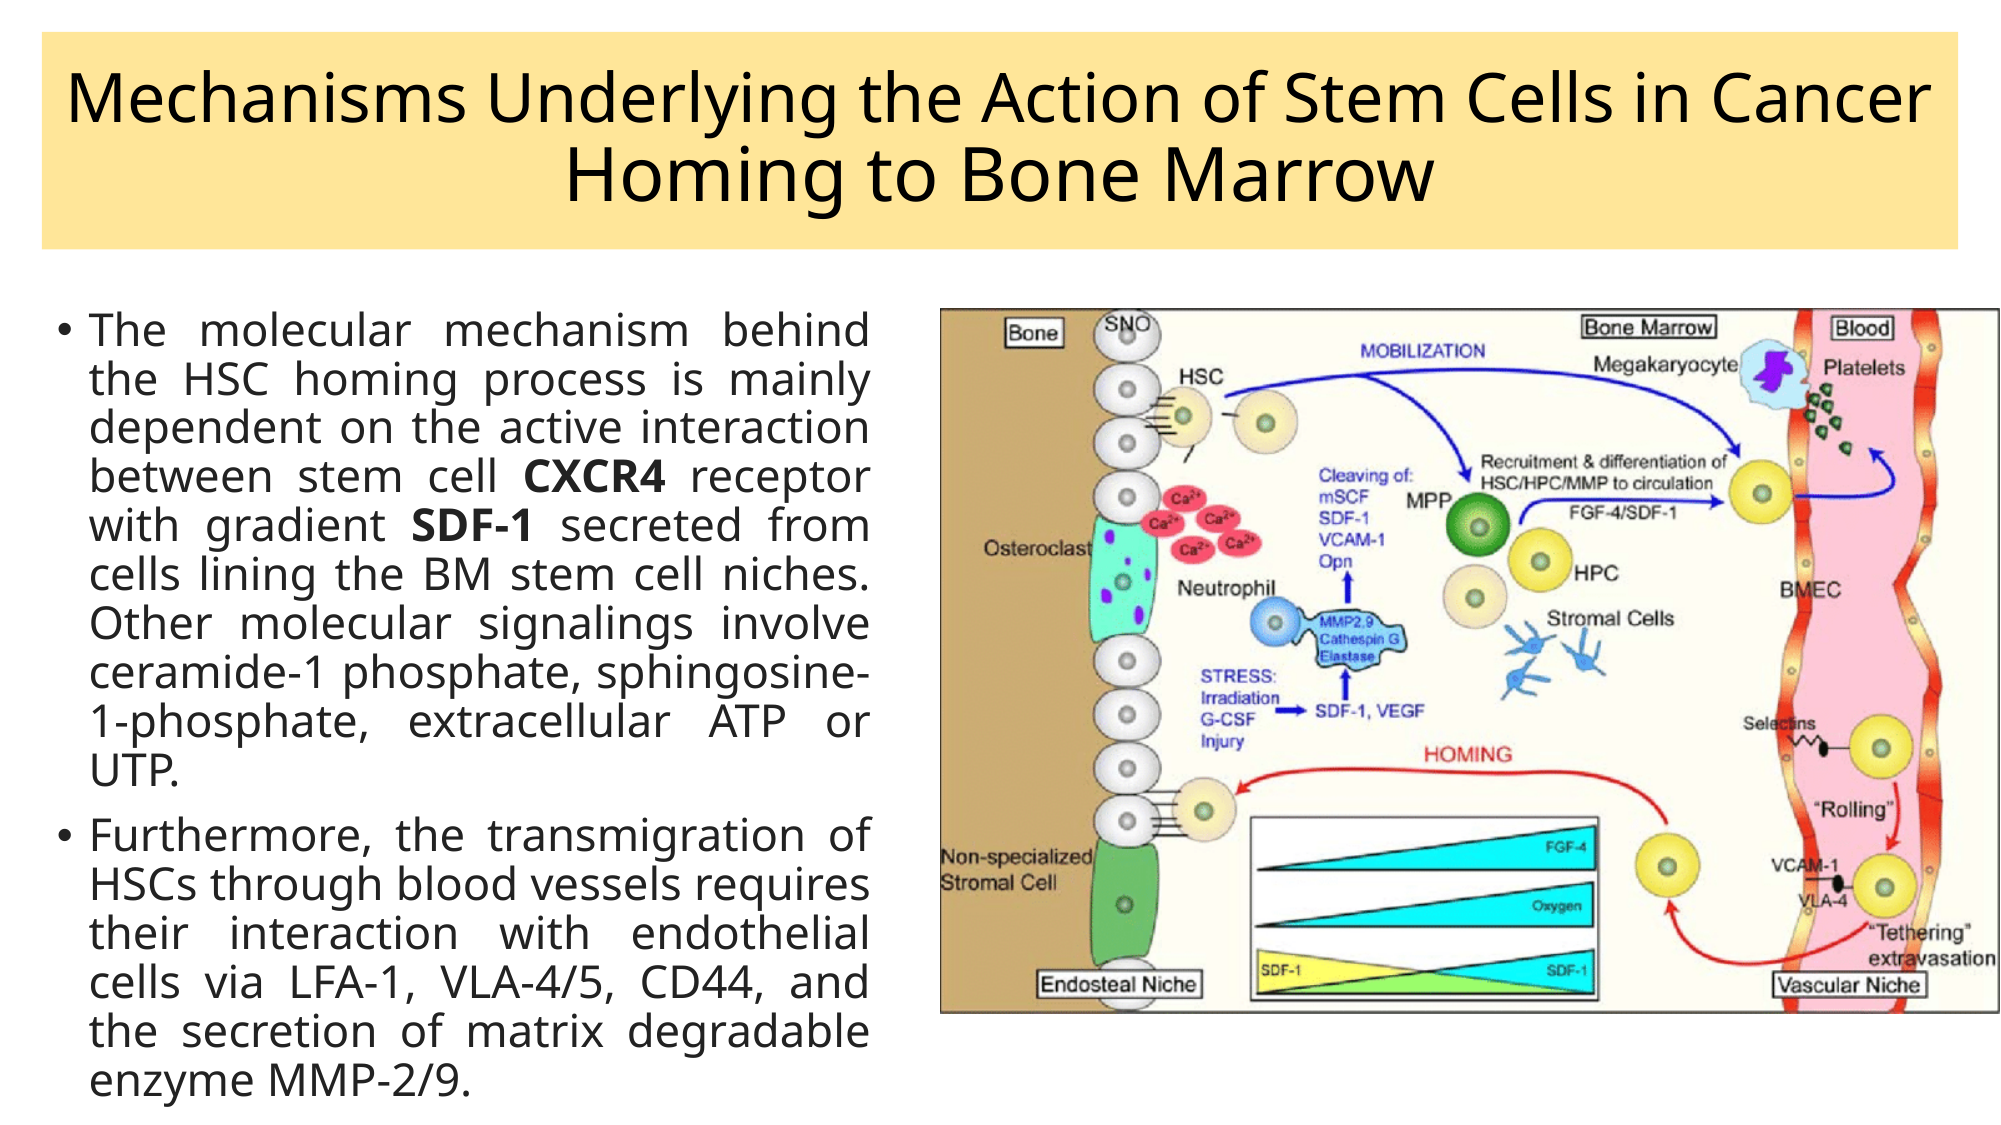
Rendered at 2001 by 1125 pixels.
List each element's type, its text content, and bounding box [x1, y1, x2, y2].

picture [940, 308, 2000, 1014]
title Mechanisms Underlying the Action of Stem Cells in Cancer Homing to Bone Marrow [41, 31, 1959, 250]
list The molecular mechanism behind the HSC homing process is mainly dependent on the active interaction between stem cell CXCR4 receptor with gradient SDF-1 secreted from cells lining the BM stem cell niches. Other molecular signalings involve ceramide-1 phosphate, sphingosine-1-phosphate, extracellular ATP or UTP. Furthermore, the transmigration of HSCs through blood vessels requires their interaction with endothelial cells via LFA-1, VLA-4/5, CD44, and the secretion of matrix degradable enzyme MMP-2/9. [41, 299, 887, 1125]
